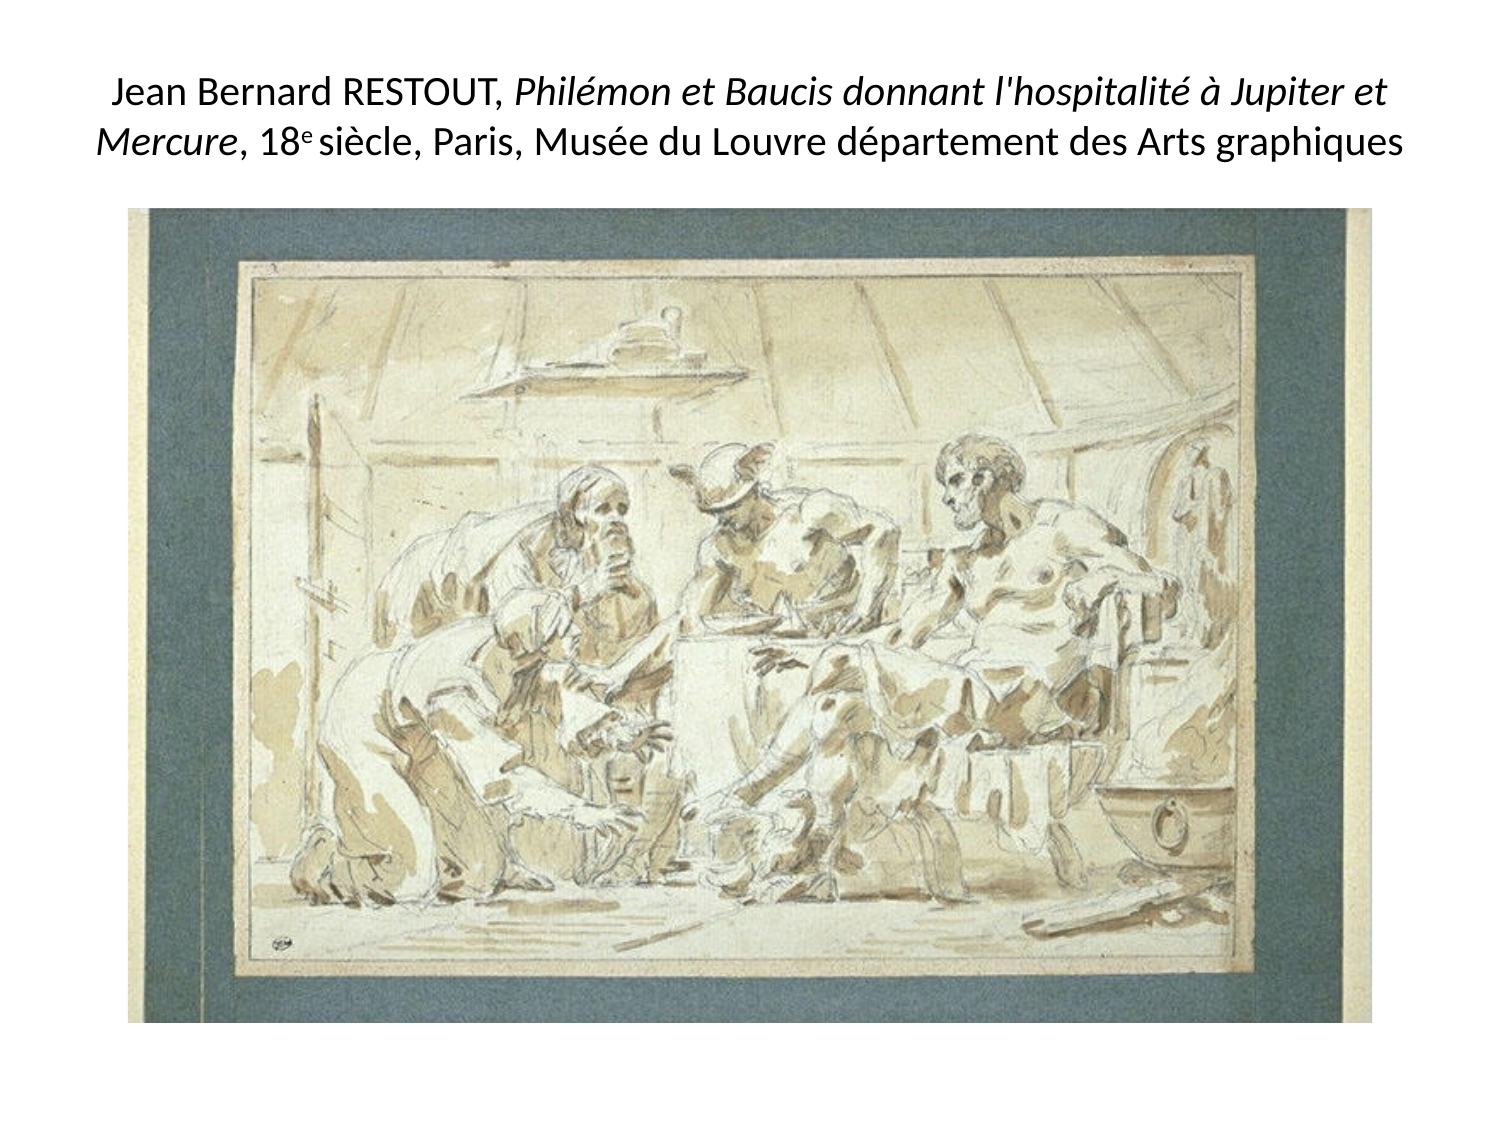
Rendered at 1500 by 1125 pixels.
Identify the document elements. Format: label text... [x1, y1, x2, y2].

title Jean Bernard RESTOUT, Philémon et Baucis donnant l'hospitalité à Jupiter et Mercure, 18e siècle, Paris, Musée du Louvre département des Arts graphiques [75, 45, 1425, 233]
picture [127, 207, 1373, 1023]
